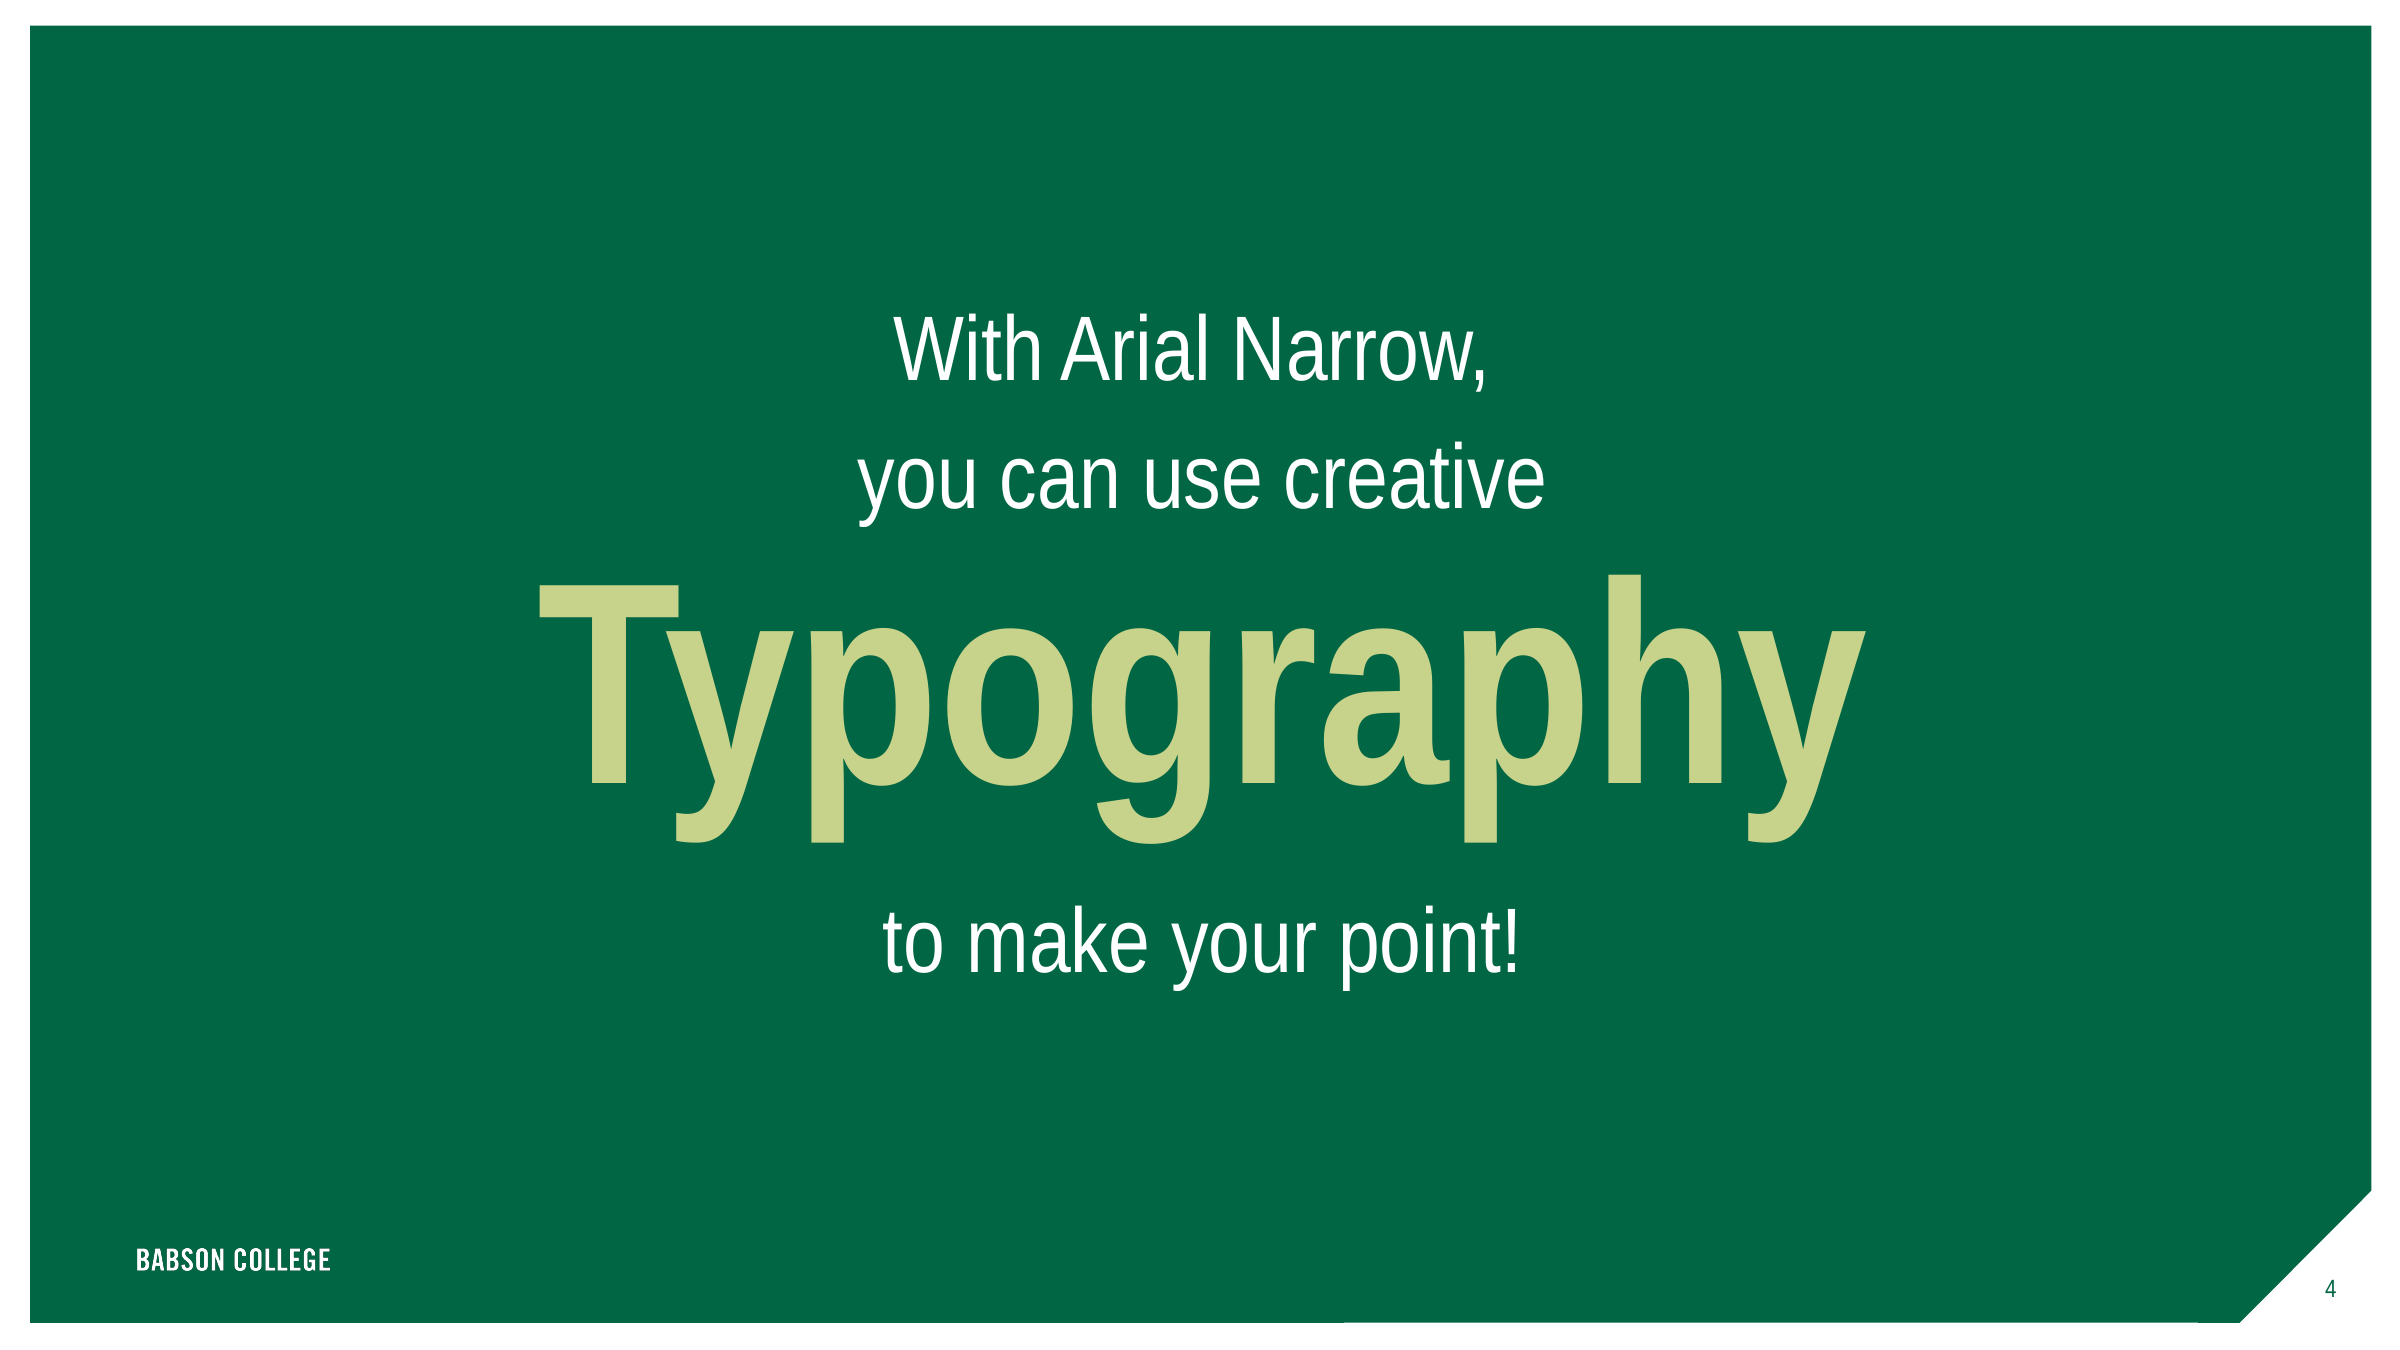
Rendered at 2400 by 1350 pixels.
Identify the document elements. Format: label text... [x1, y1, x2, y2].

list Typography [113, 503, 2293, 835]
list to make your point! [113, 875, 2293, 1001]
slide_number 4 [2277, 1251, 2352, 1324]
picture [136, 1248, 331, 1271]
list With Arial Narrow, you can use creative [113, 411, 2293, 503]
